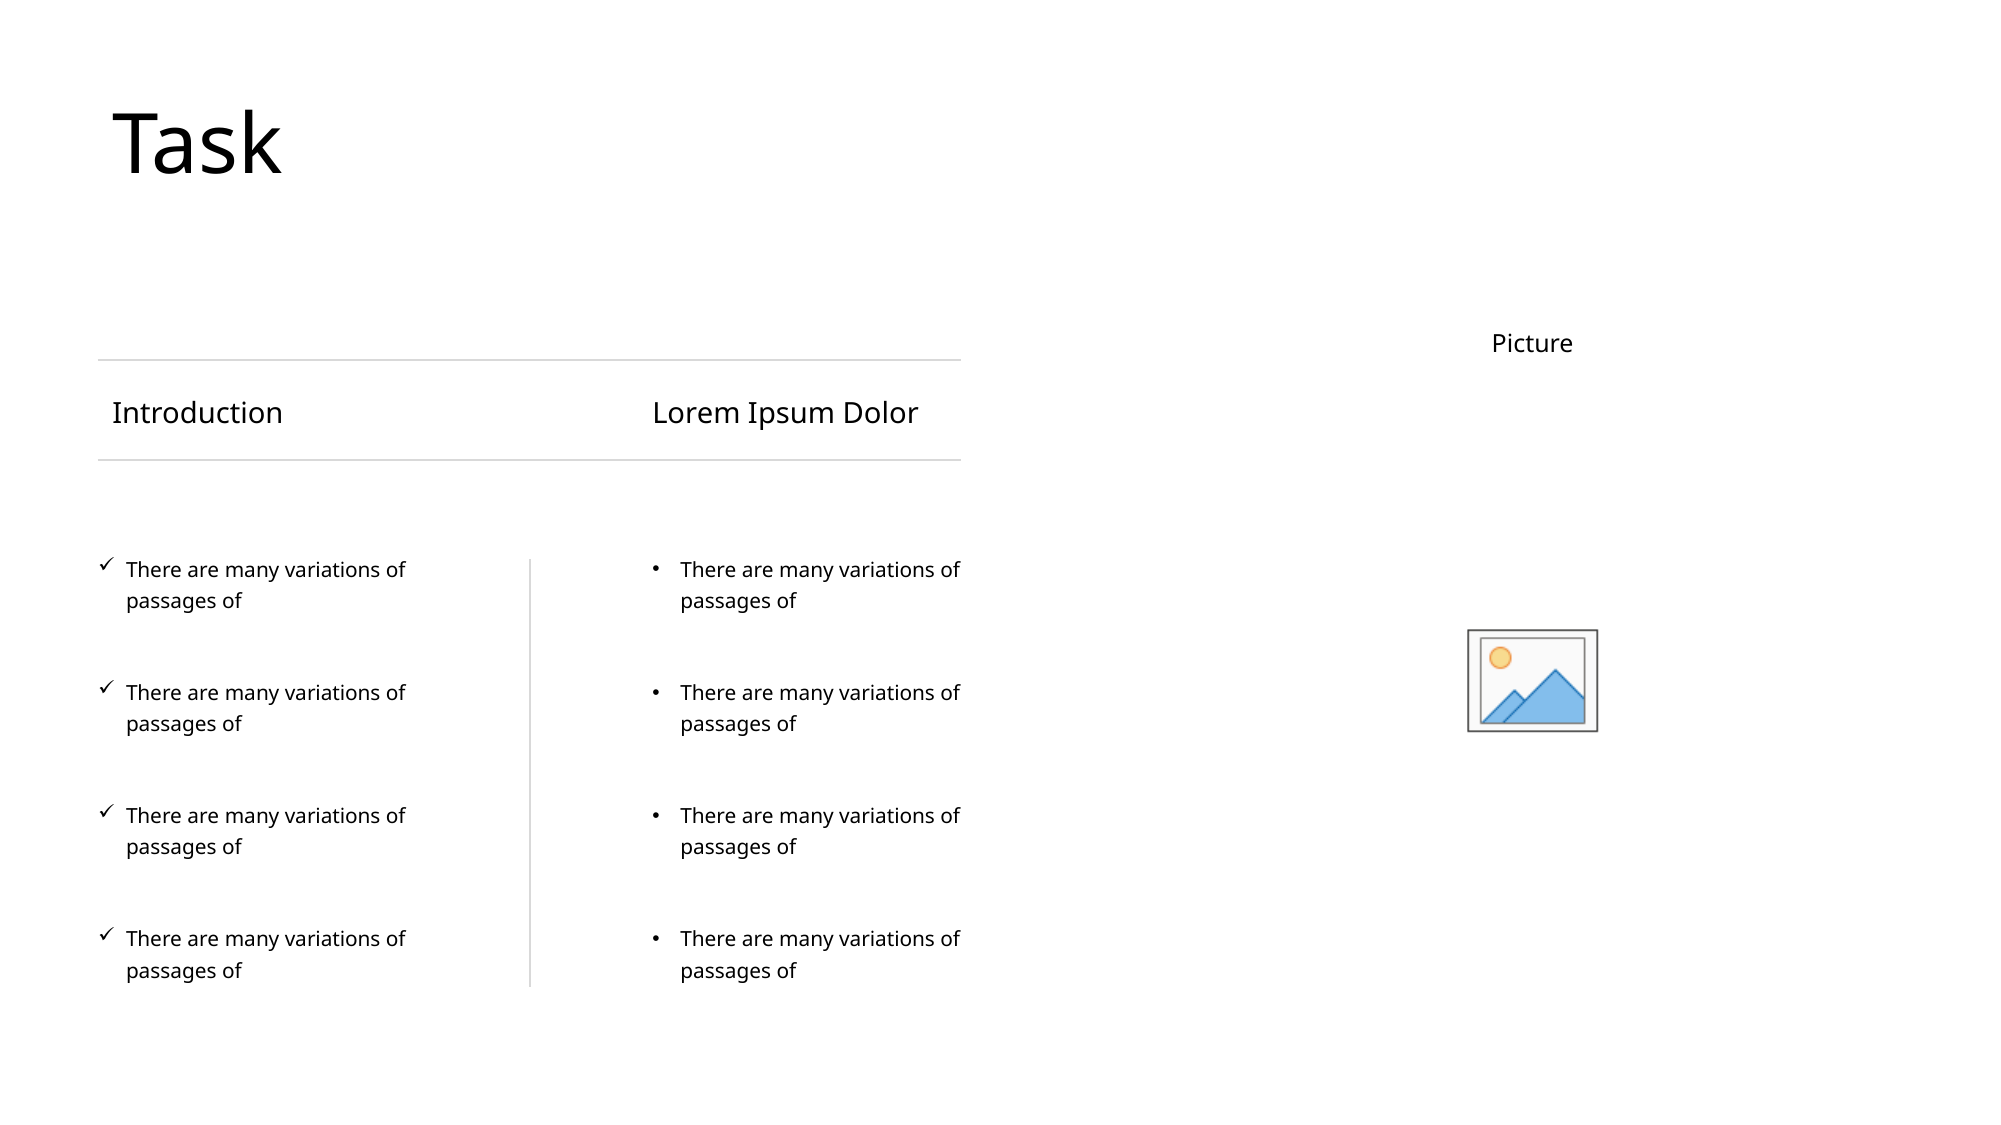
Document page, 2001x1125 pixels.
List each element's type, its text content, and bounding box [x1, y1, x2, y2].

text_box There are many variations of passages of [637, 912, 1065, 990]
text_box There are many variations of passages of [83, 789, 511, 867]
text_box There are many variations of passages of [637, 665, 1065, 744]
text_box Introduction [97, 387, 450, 437]
text_box Task [97, 83, 1268, 199]
picture [1148, 320, 1917, 1042]
text_box There are many variations of passages of [637, 789, 1065, 867]
text_box Lorem Ipsum Dolor [637, 387, 990, 437]
text_box There are many variations of passages of [83, 665, 511, 744]
text_box There are many variations of passages of [637, 542, 1065, 620]
text_box There are many variations of passages of [83, 542, 511, 620]
text_box There are many variations of passages of [83, 912, 511, 990]
